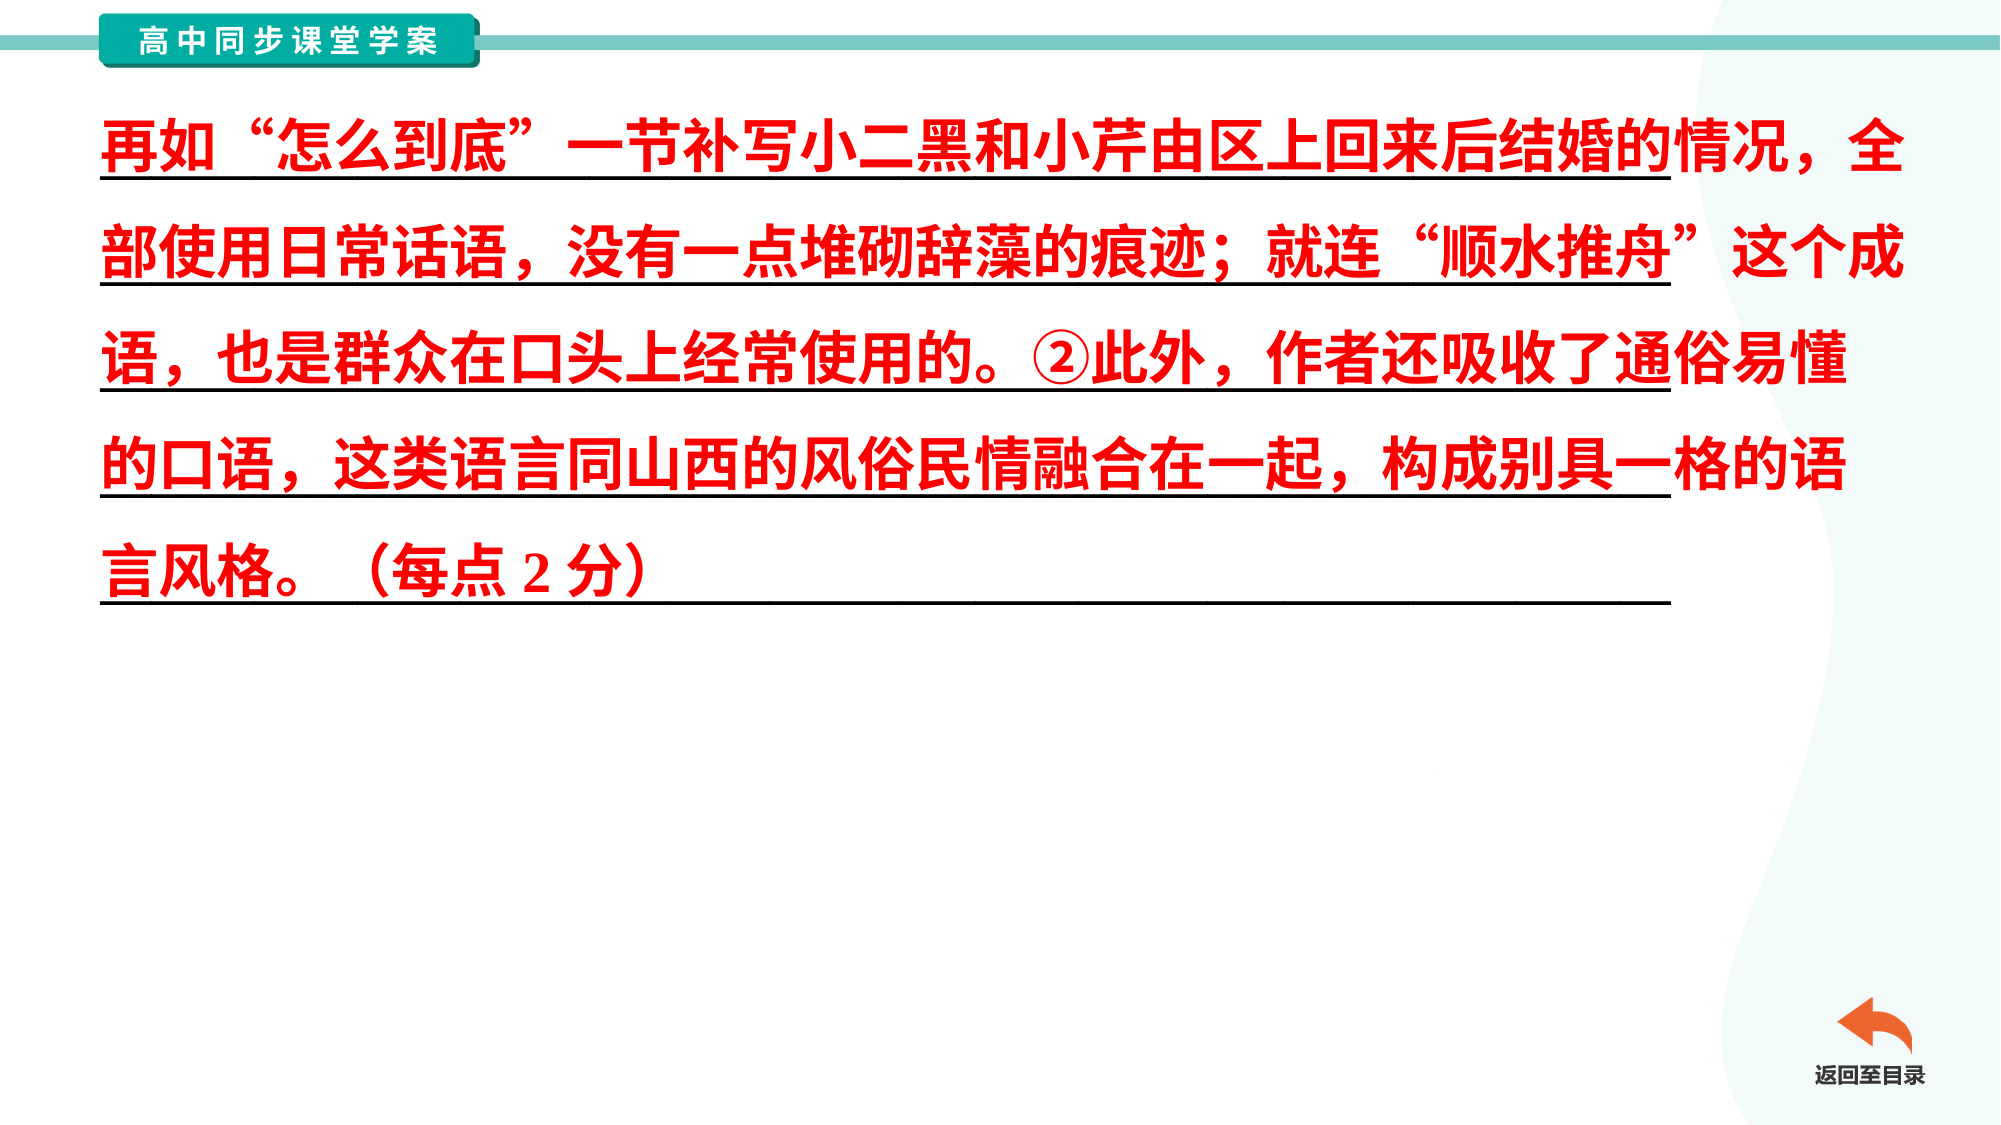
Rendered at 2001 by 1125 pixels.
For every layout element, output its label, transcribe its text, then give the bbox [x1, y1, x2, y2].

text_box _____________________________________________________________ _____________________________________________________________ _____________________________________________________________ _____________________________________________________________ _____________________________________________________________ [100, 604, 1899, 608]
text_box 再如“怎么到底”一节补写小二黑和小芹由区上回来后结婚的情况，全 部使用日常话语，没有一点堆砌辞藻的痕迹；就连“顺水推舟”这个成 语，也是群众在口头上经常使用的。②此外，作者还吸收了通俗易懂 的口语，这类语言同山西的风俗民情融合在一起，构成别具一格的语 言风格。（每点2分） [100, 72, 1899, 604]
picture [0, 0, 2000, 1125]
